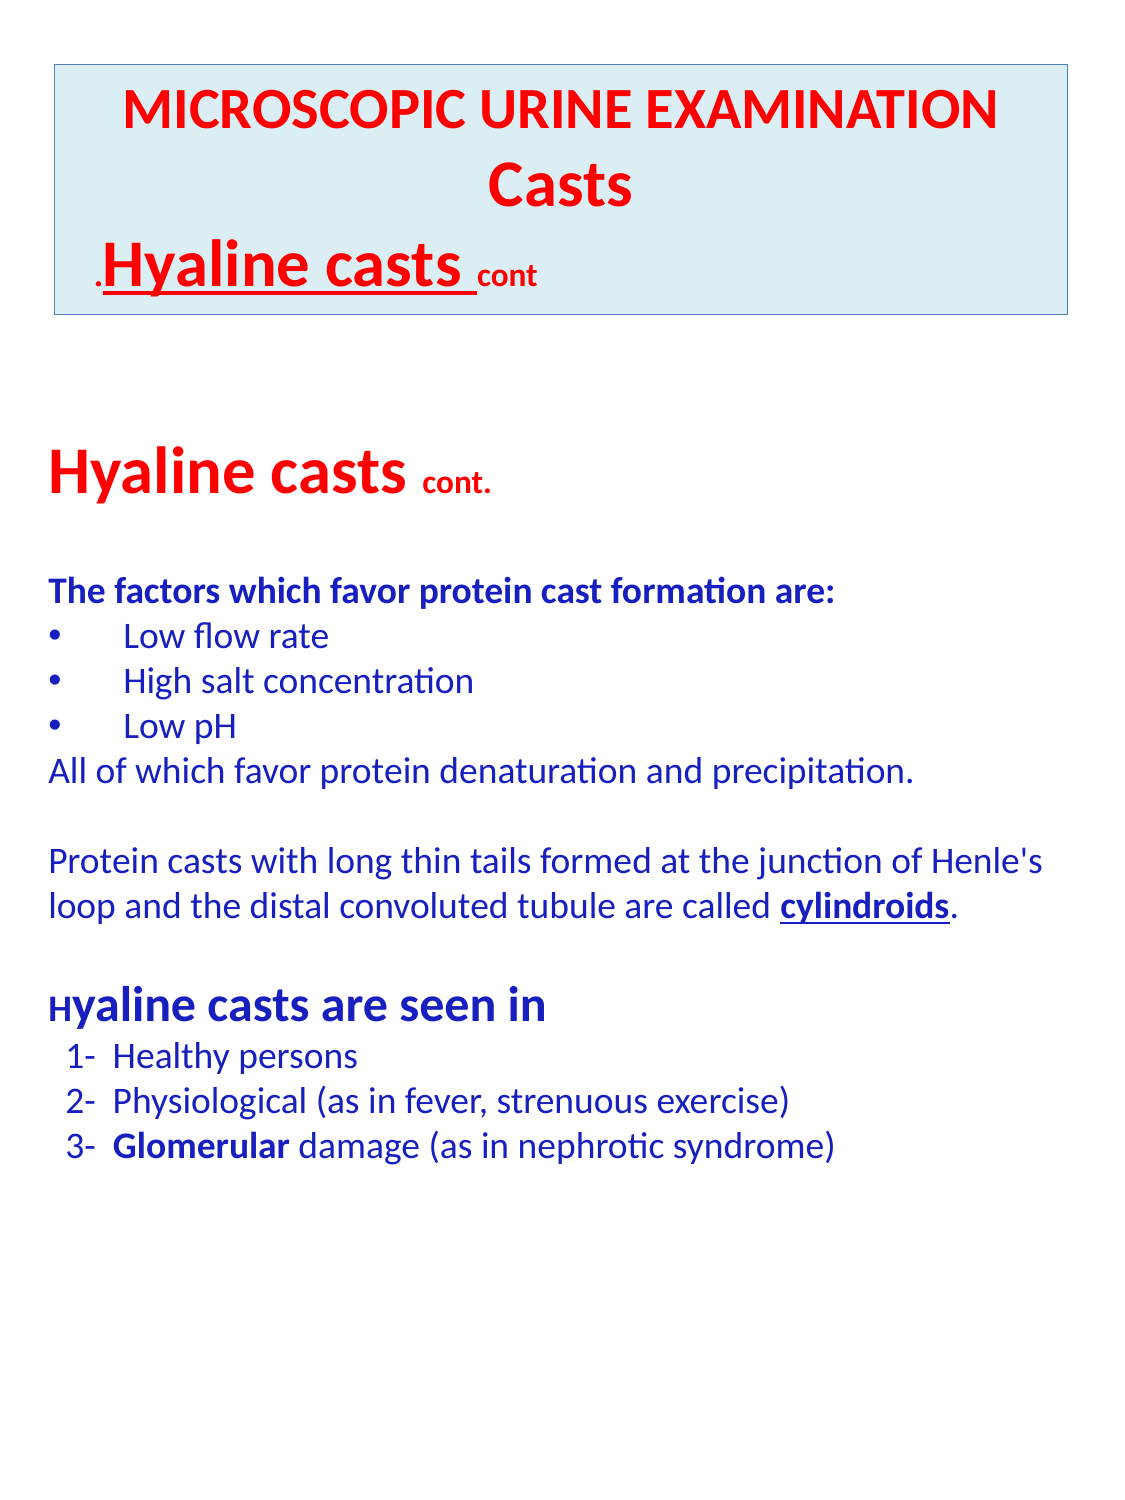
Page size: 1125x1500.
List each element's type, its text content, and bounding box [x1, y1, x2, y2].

text_box MICROSCOPIC URINE EXAMINATION Casts Hyaline casts cont. [54, 64, 1068, 315]
text_box Hyaline casts cont. The factors which favor protein cast formation are: Low flow rate High salt concentration Low pH All of which favor protein denaturation and precipitation. Protein casts with long thin tails formed at the junction of Henle's loop and the distal convoluted tubule are called cylindroids. Hyaline casts are seen in 1- Healthy persons 2- Physiological (as in fever, strenuous exercise) 3- Glomerular damage (as in nephrotic syndrome) [33, 419, 1106, 1219]
